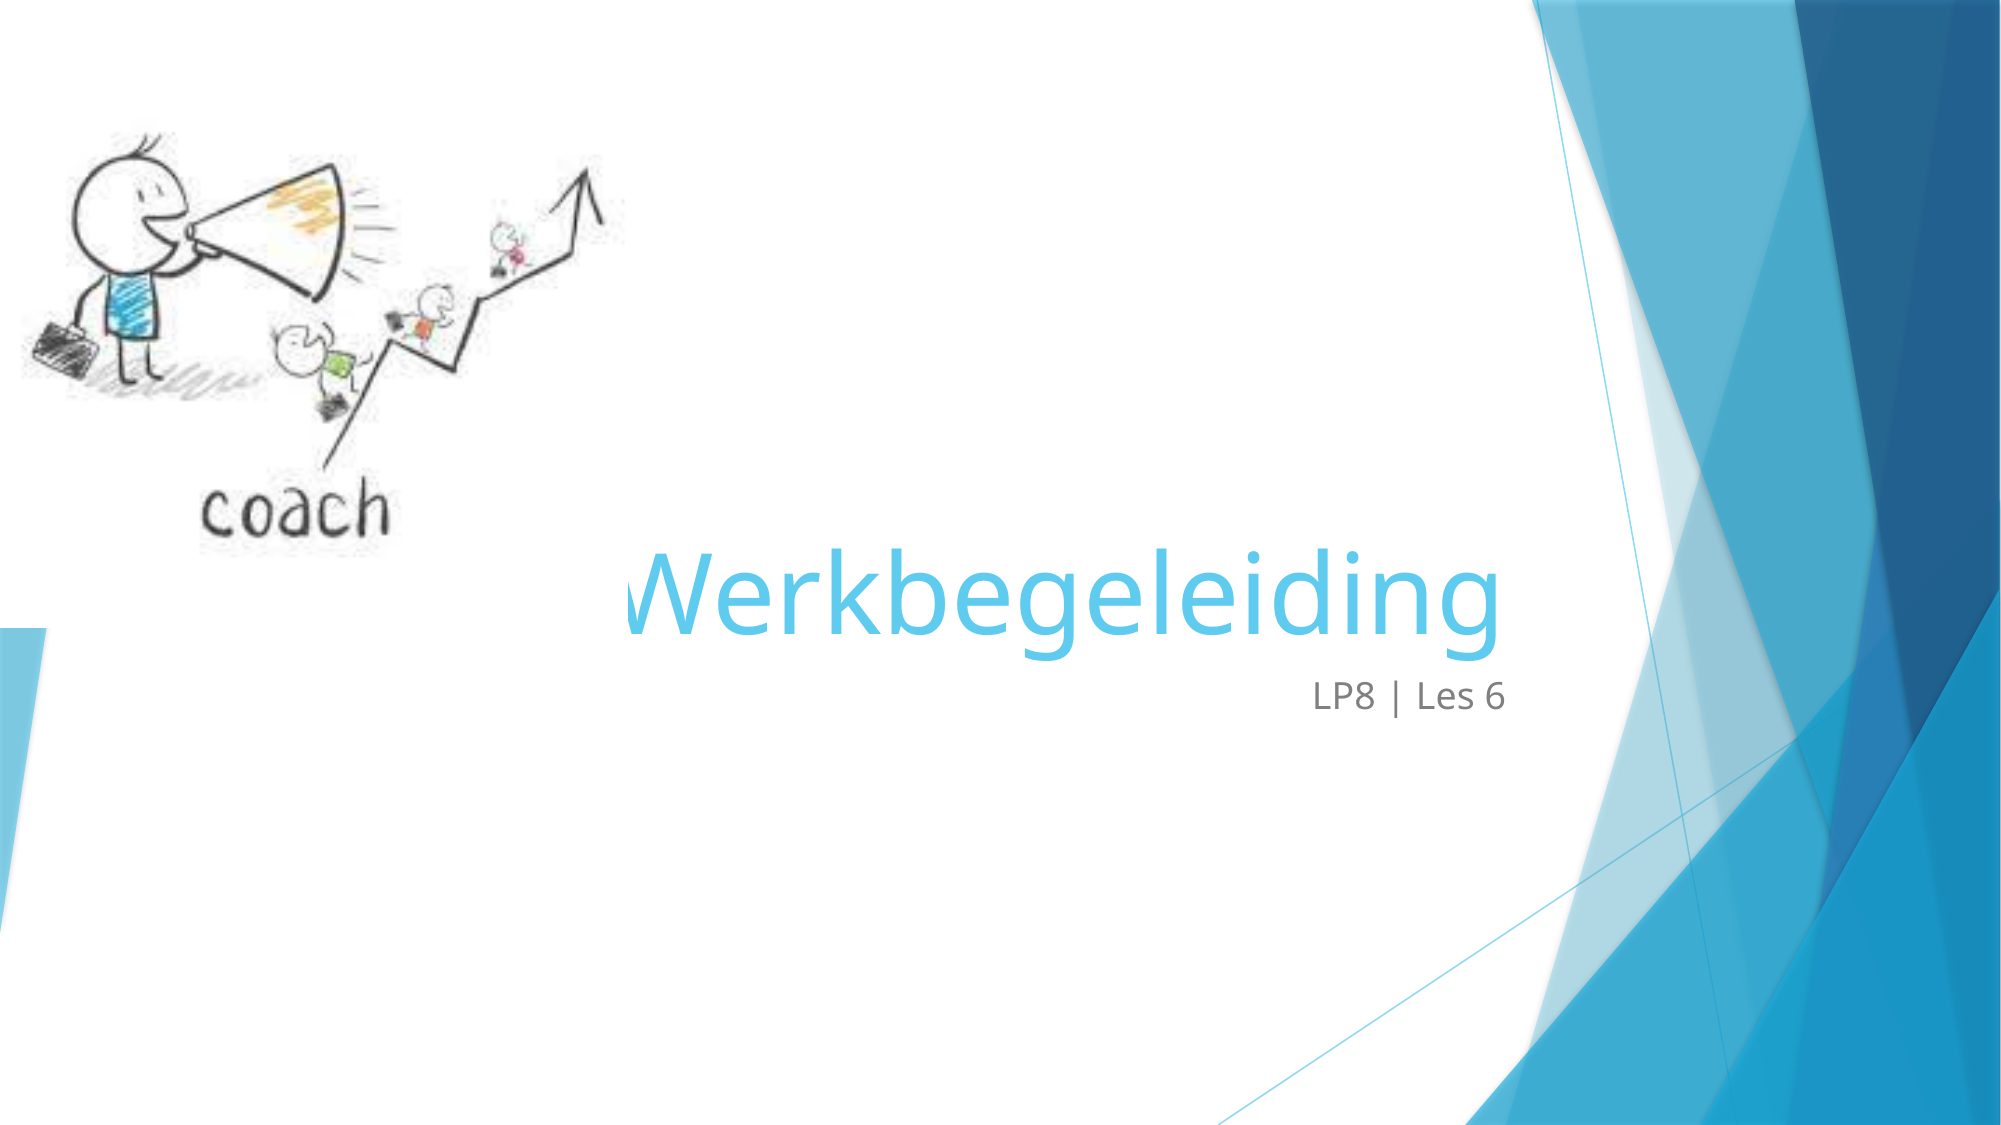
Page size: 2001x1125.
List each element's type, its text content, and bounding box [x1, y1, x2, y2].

title Werkbegeleiding [247, 394, 1522, 664]
picture [0, 0, 629, 629]
subtitle LP8 | Les 6 [247, 664, 1522, 845]
